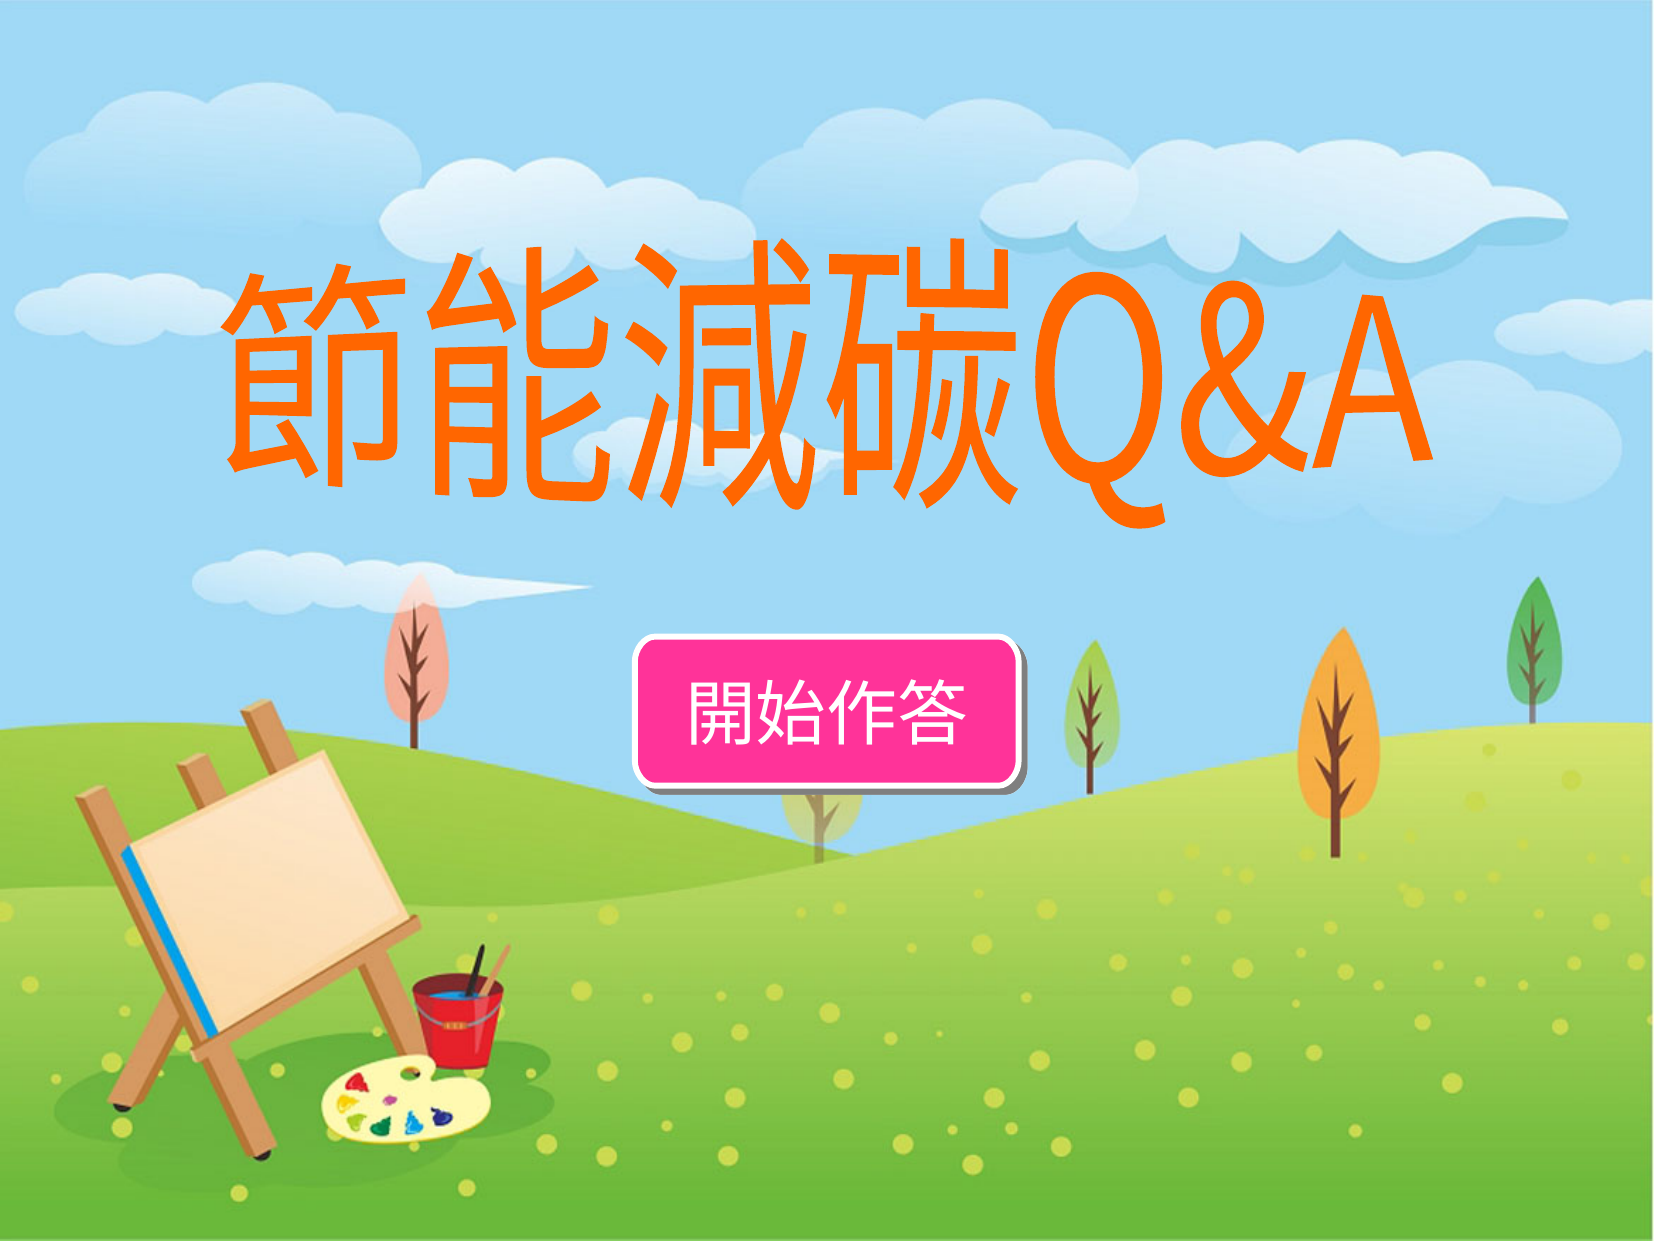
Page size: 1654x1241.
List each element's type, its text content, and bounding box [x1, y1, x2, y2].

text_box 開始作答 [634, 636, 1019, 786]
picture [0, 0, 1654, 1241]
